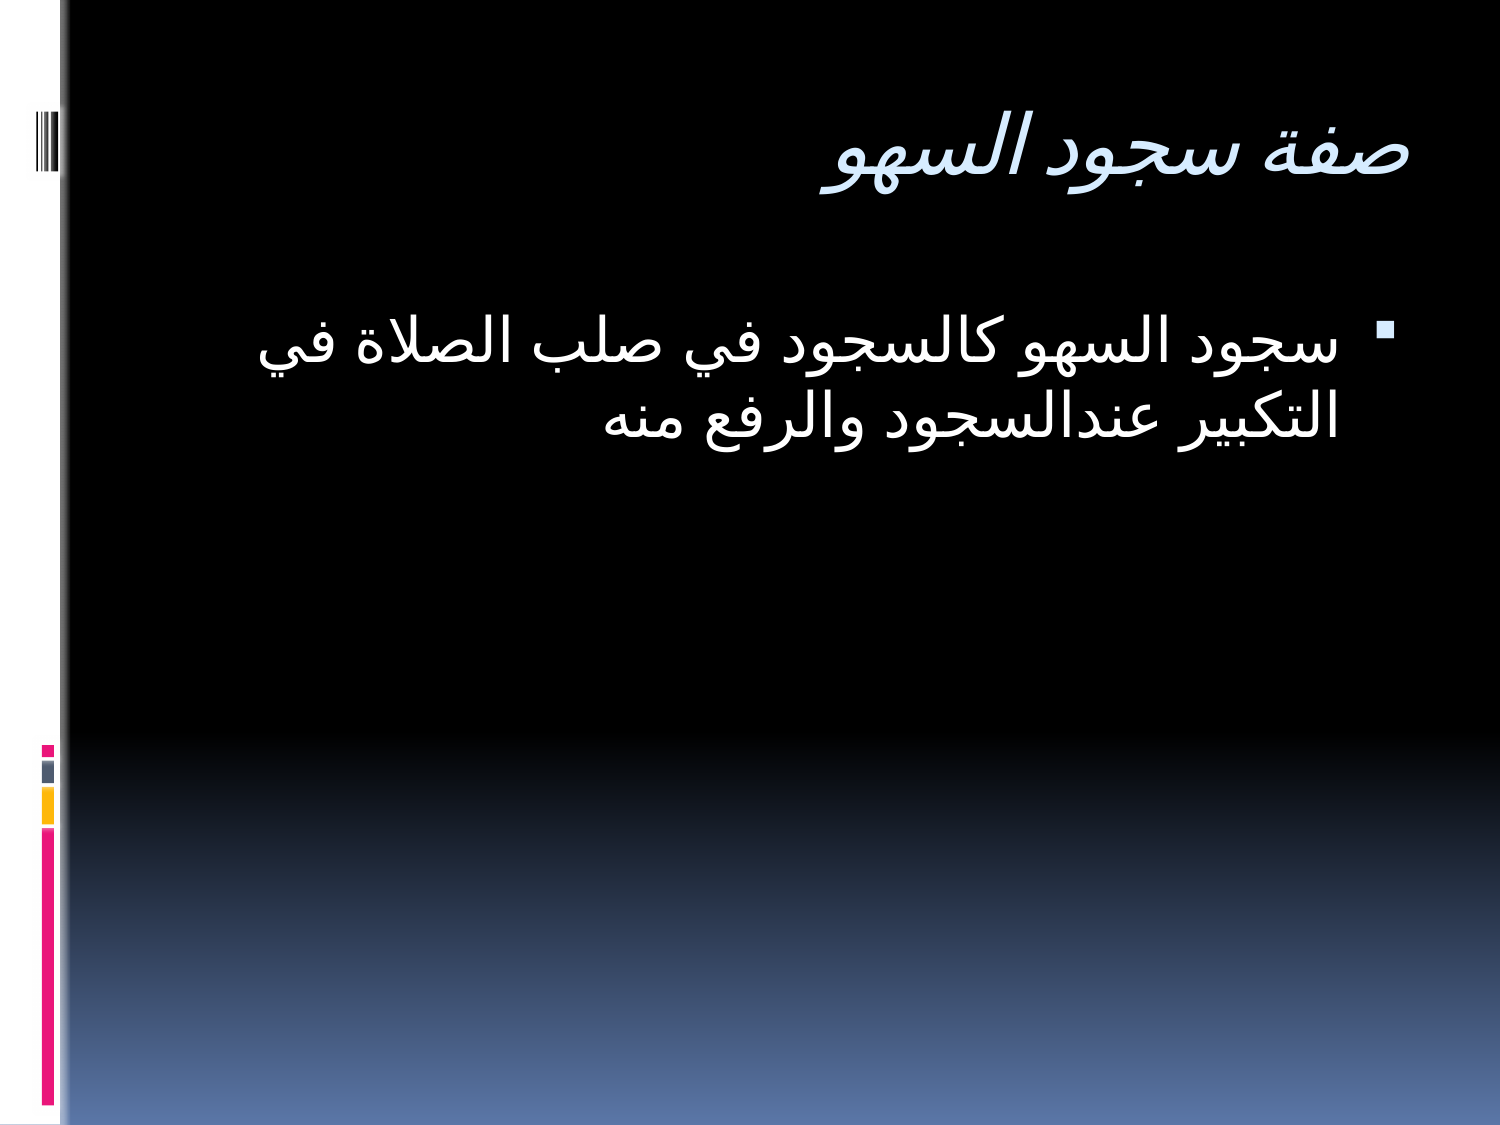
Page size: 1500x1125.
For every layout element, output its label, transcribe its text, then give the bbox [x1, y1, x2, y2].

title صفة سجود السهو [150, 83, 1425, 234]
list سجود السهو كالسجود في صلب الصلاة في التكبير عندالسجود والرفع منه [150, 292, 1425, 1043]
